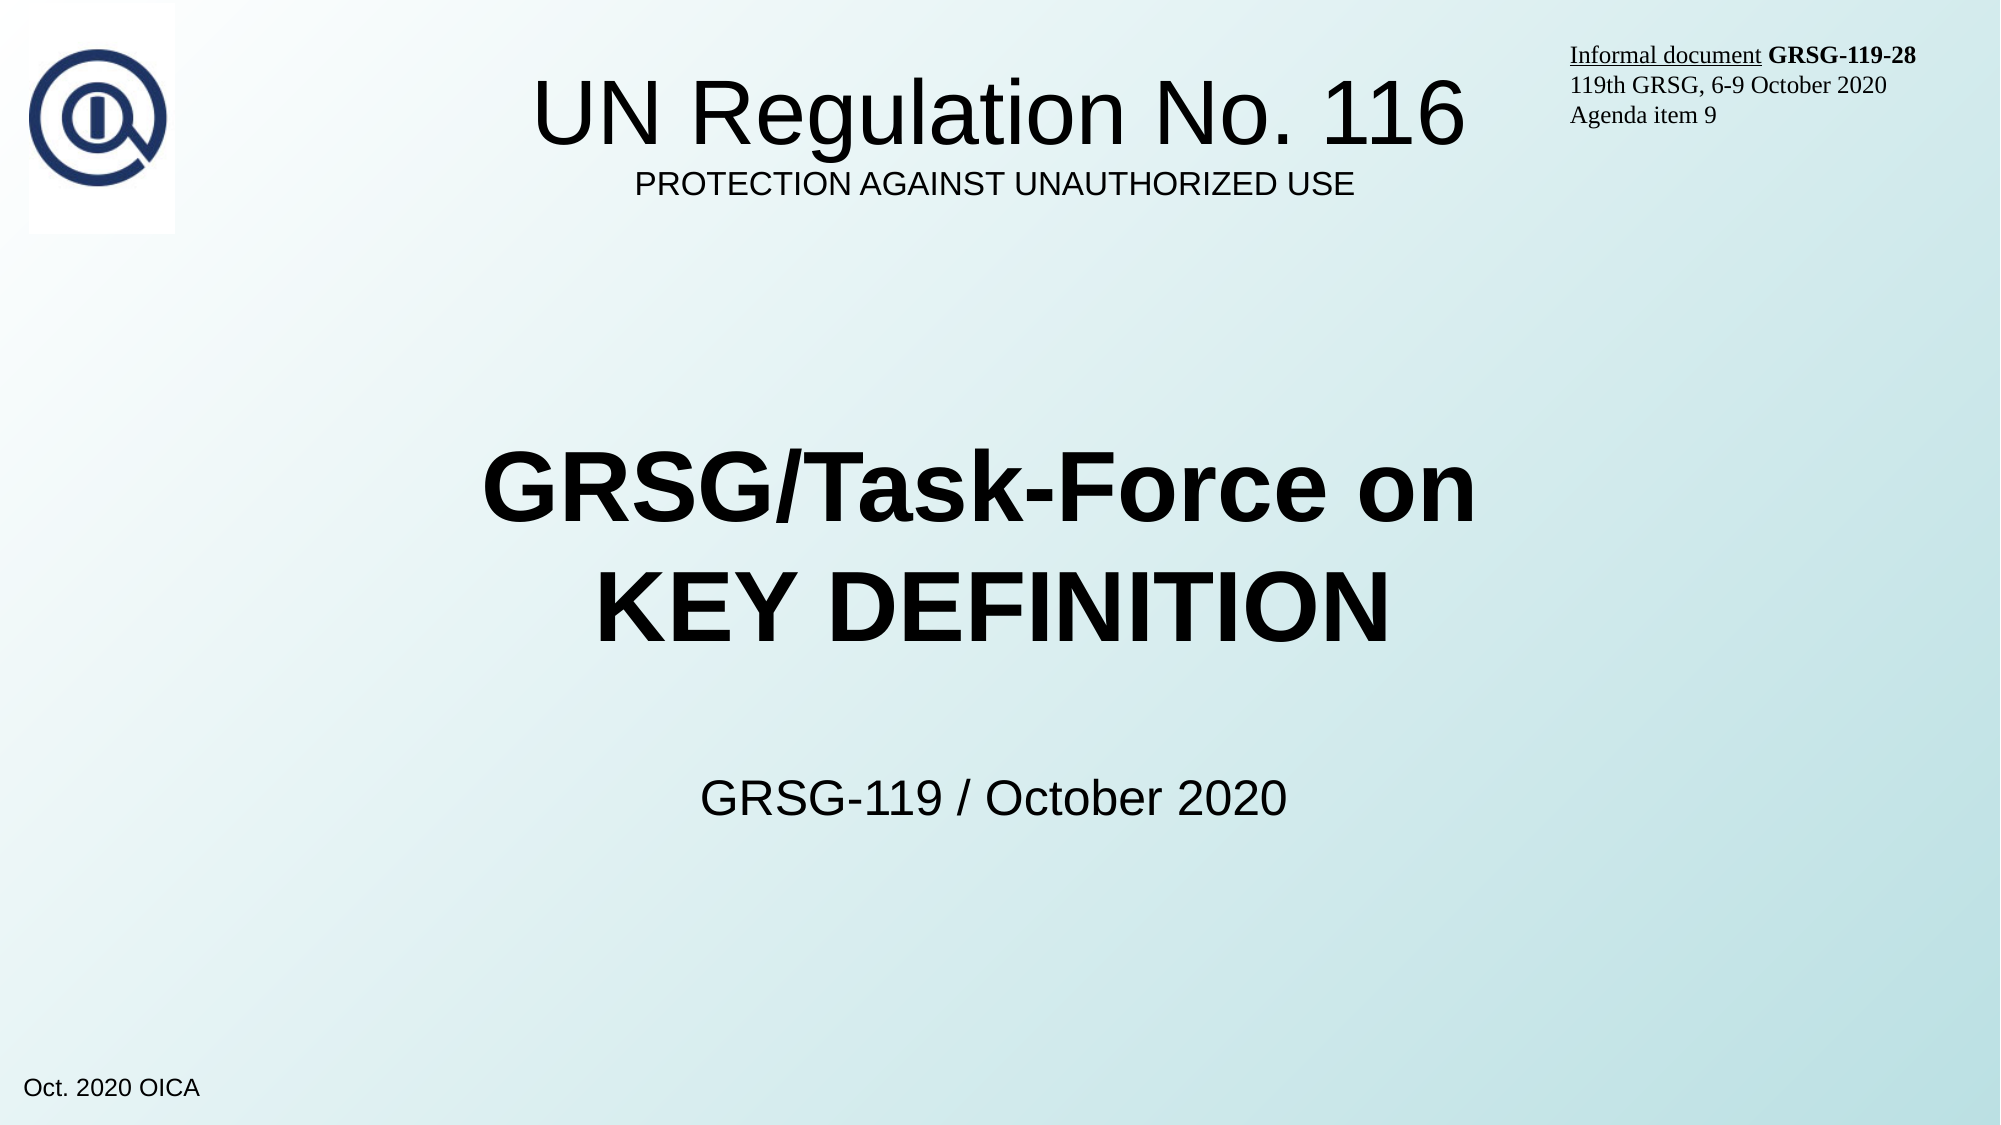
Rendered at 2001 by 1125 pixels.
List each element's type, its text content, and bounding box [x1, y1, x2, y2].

text_box Informal document GRSG-119-28 119th GRSG, 6-9 October 2020 Agenda item 9 [1555, 30, 1981, 166]
picture [29, 3, 175, 234]
list GRSG/Task-Force on KEY DEFINITION GRSG-119 / October 2020 [125, 314, 1863, 953]
title UN Regulation No. 116 PROTECTION AGAINST UNAUTHORIZED USE [99, 45, 1900, 233]
